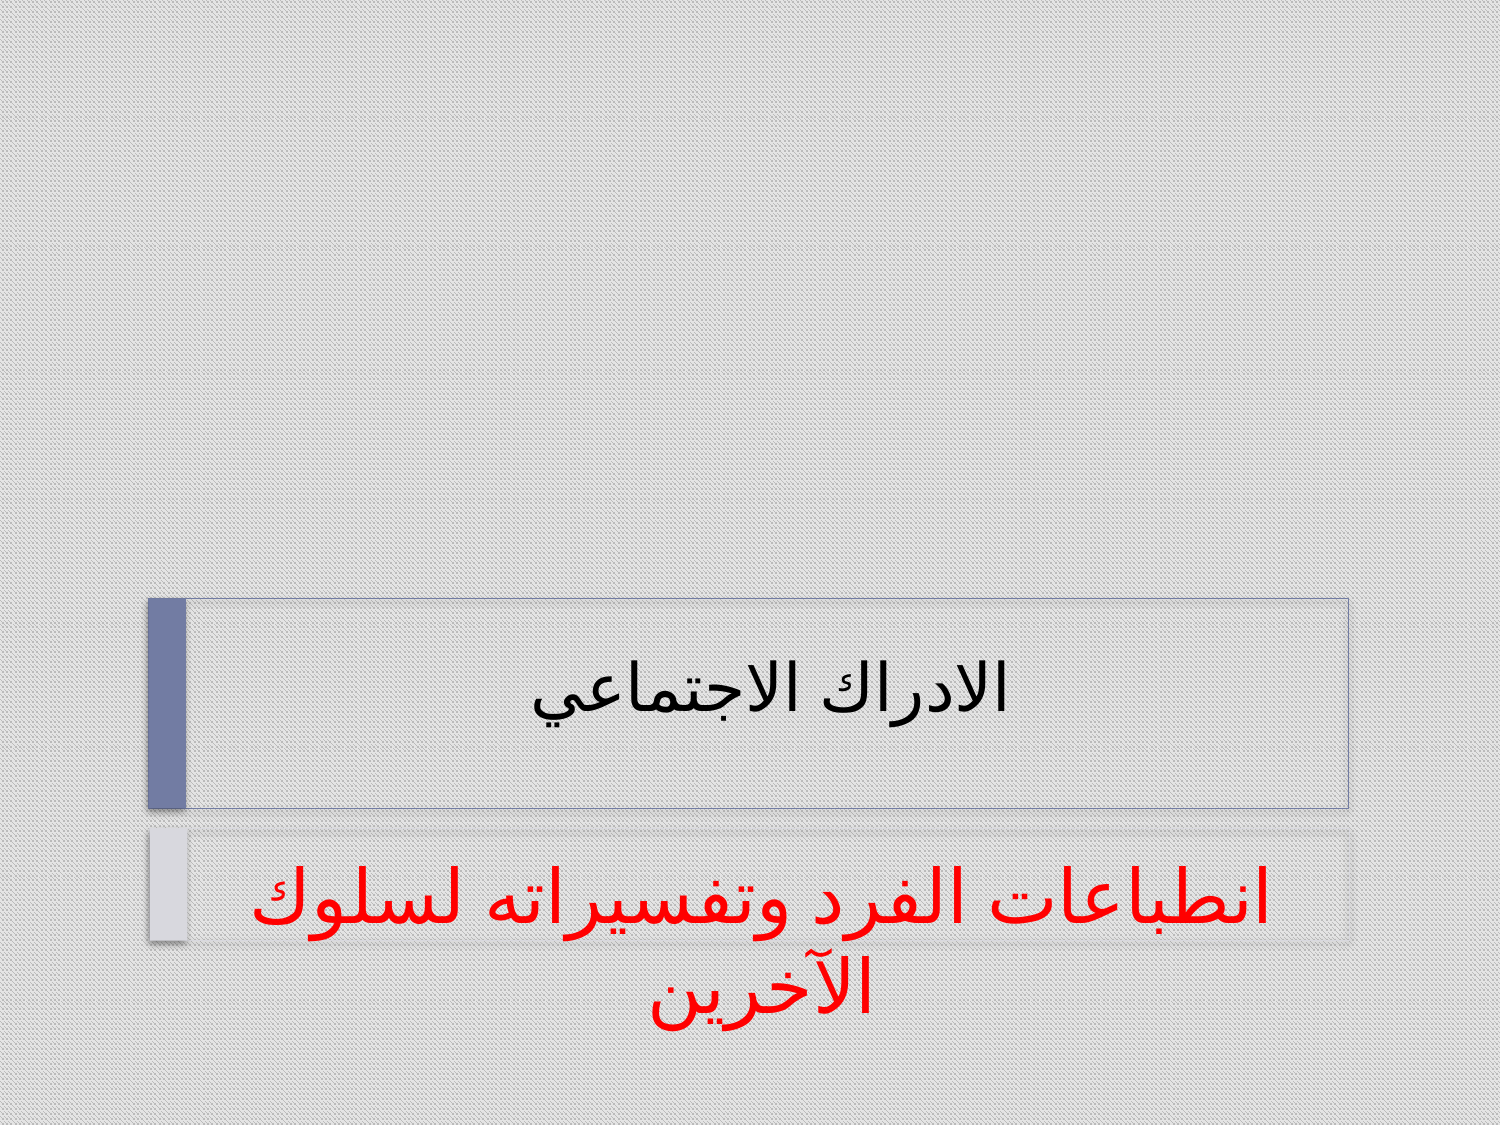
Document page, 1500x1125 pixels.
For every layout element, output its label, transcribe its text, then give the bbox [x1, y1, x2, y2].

title الادراك الاجتماعي [200, 637, 1325, 800]
subtitle انطباعات الفرد وتفسيراته لسلوك الآخرين [200, 840, 1325, 929]
